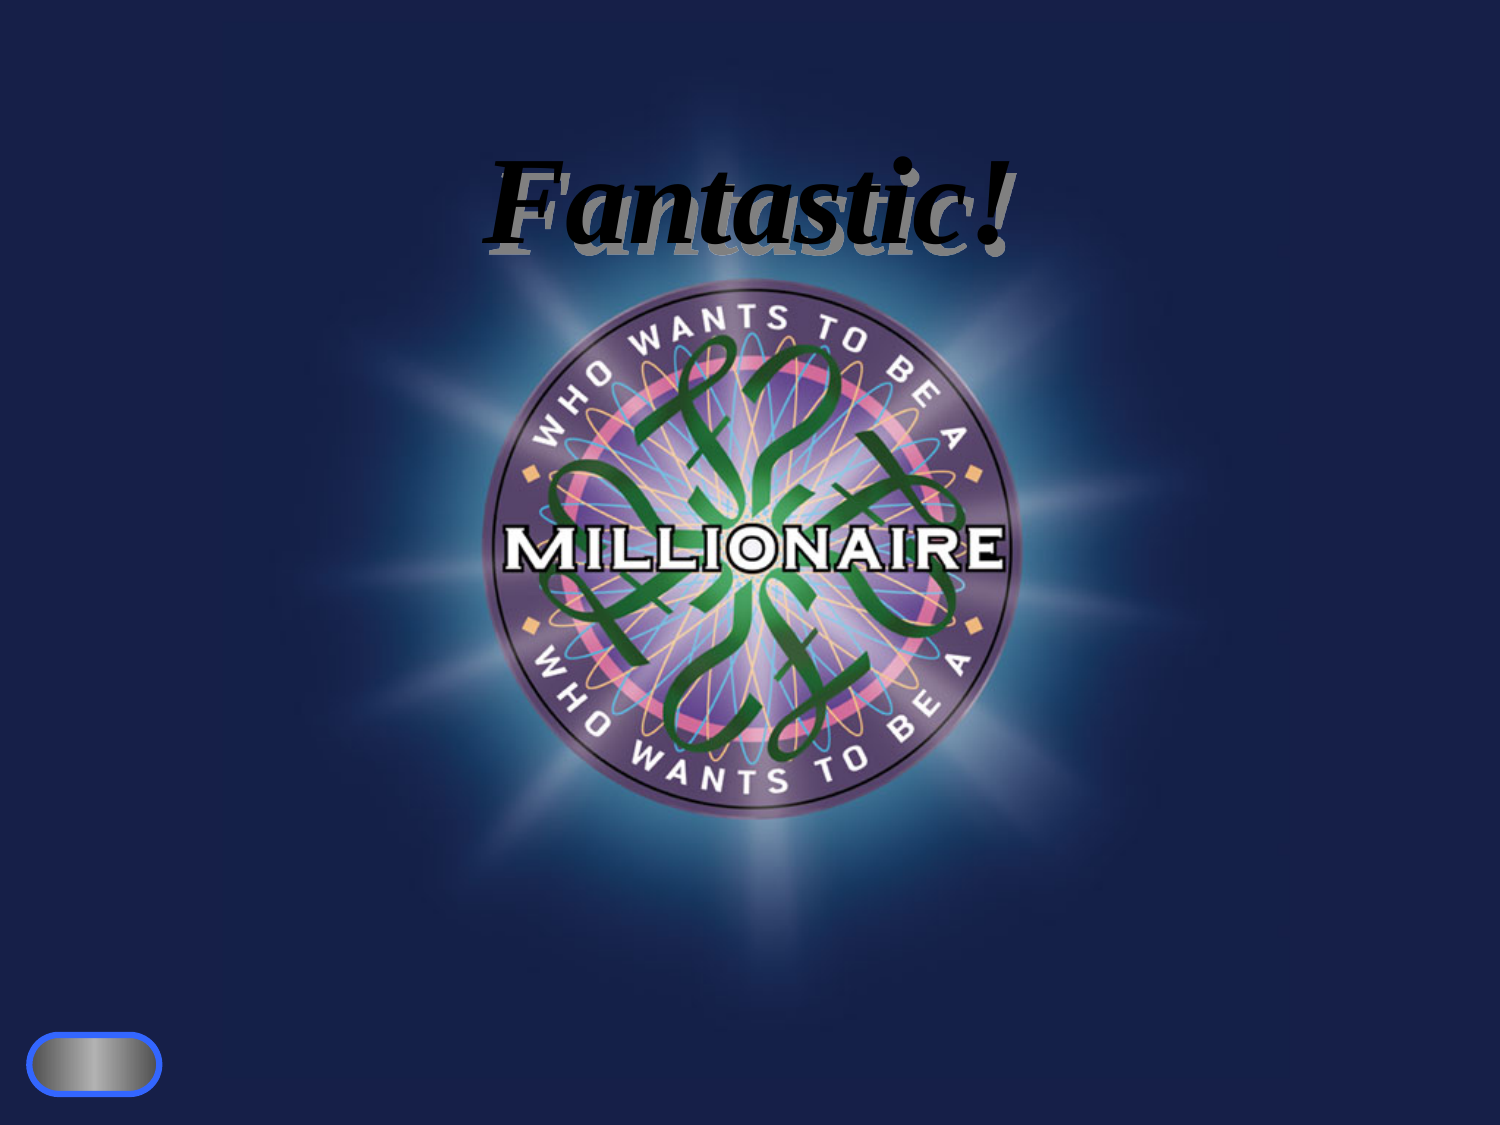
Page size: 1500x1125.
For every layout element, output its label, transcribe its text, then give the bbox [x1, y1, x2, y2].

text_box [29, 1034, 160, 1094]
picture [0, 0, 1500, 1125]
title Fantastic! [112, 99, 1388, 288]
